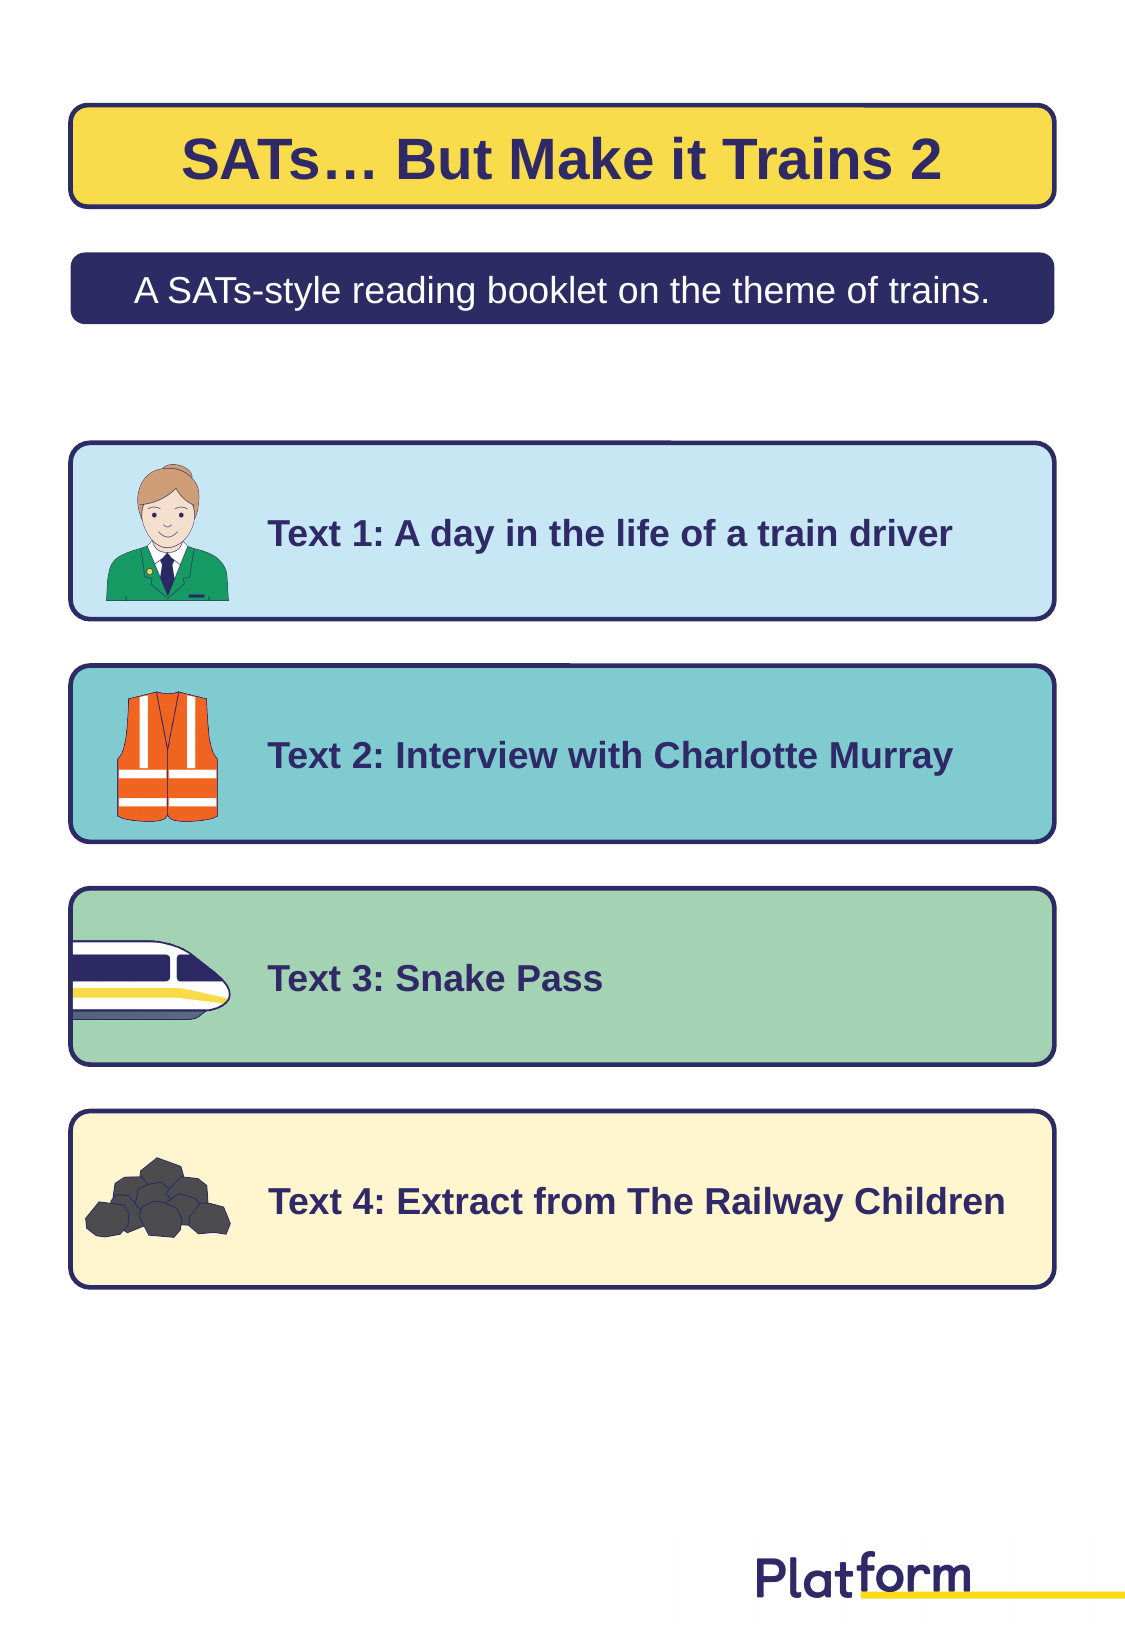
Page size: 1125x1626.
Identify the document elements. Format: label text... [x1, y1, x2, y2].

picture [72, 940, 231, 1030]
picture [117, 691, 218, 822]
text_box Text 2: Interview with Charlotte Murray [69, 664, 1056, 843]
picture [106, 464, 229, 601]
picture [85, 1157, 231, 1238]
text_box SATs… But Make it Trains 2 [69, 104, 1056, 208]
text_box Text 3: Snake Pass [69, 887, 1056, 1066]
picture [599, 1535, 1125, 1625]
text_box A SATs-style reading booklet on the theme of trains. [69, 251, 1056, 326]
text_box Text 4: Extract from The Railway Children [69, 1109, 1056, 1289]
text_box Text 1: A day in the life of a train driver [69, 441, 1056, 621]
